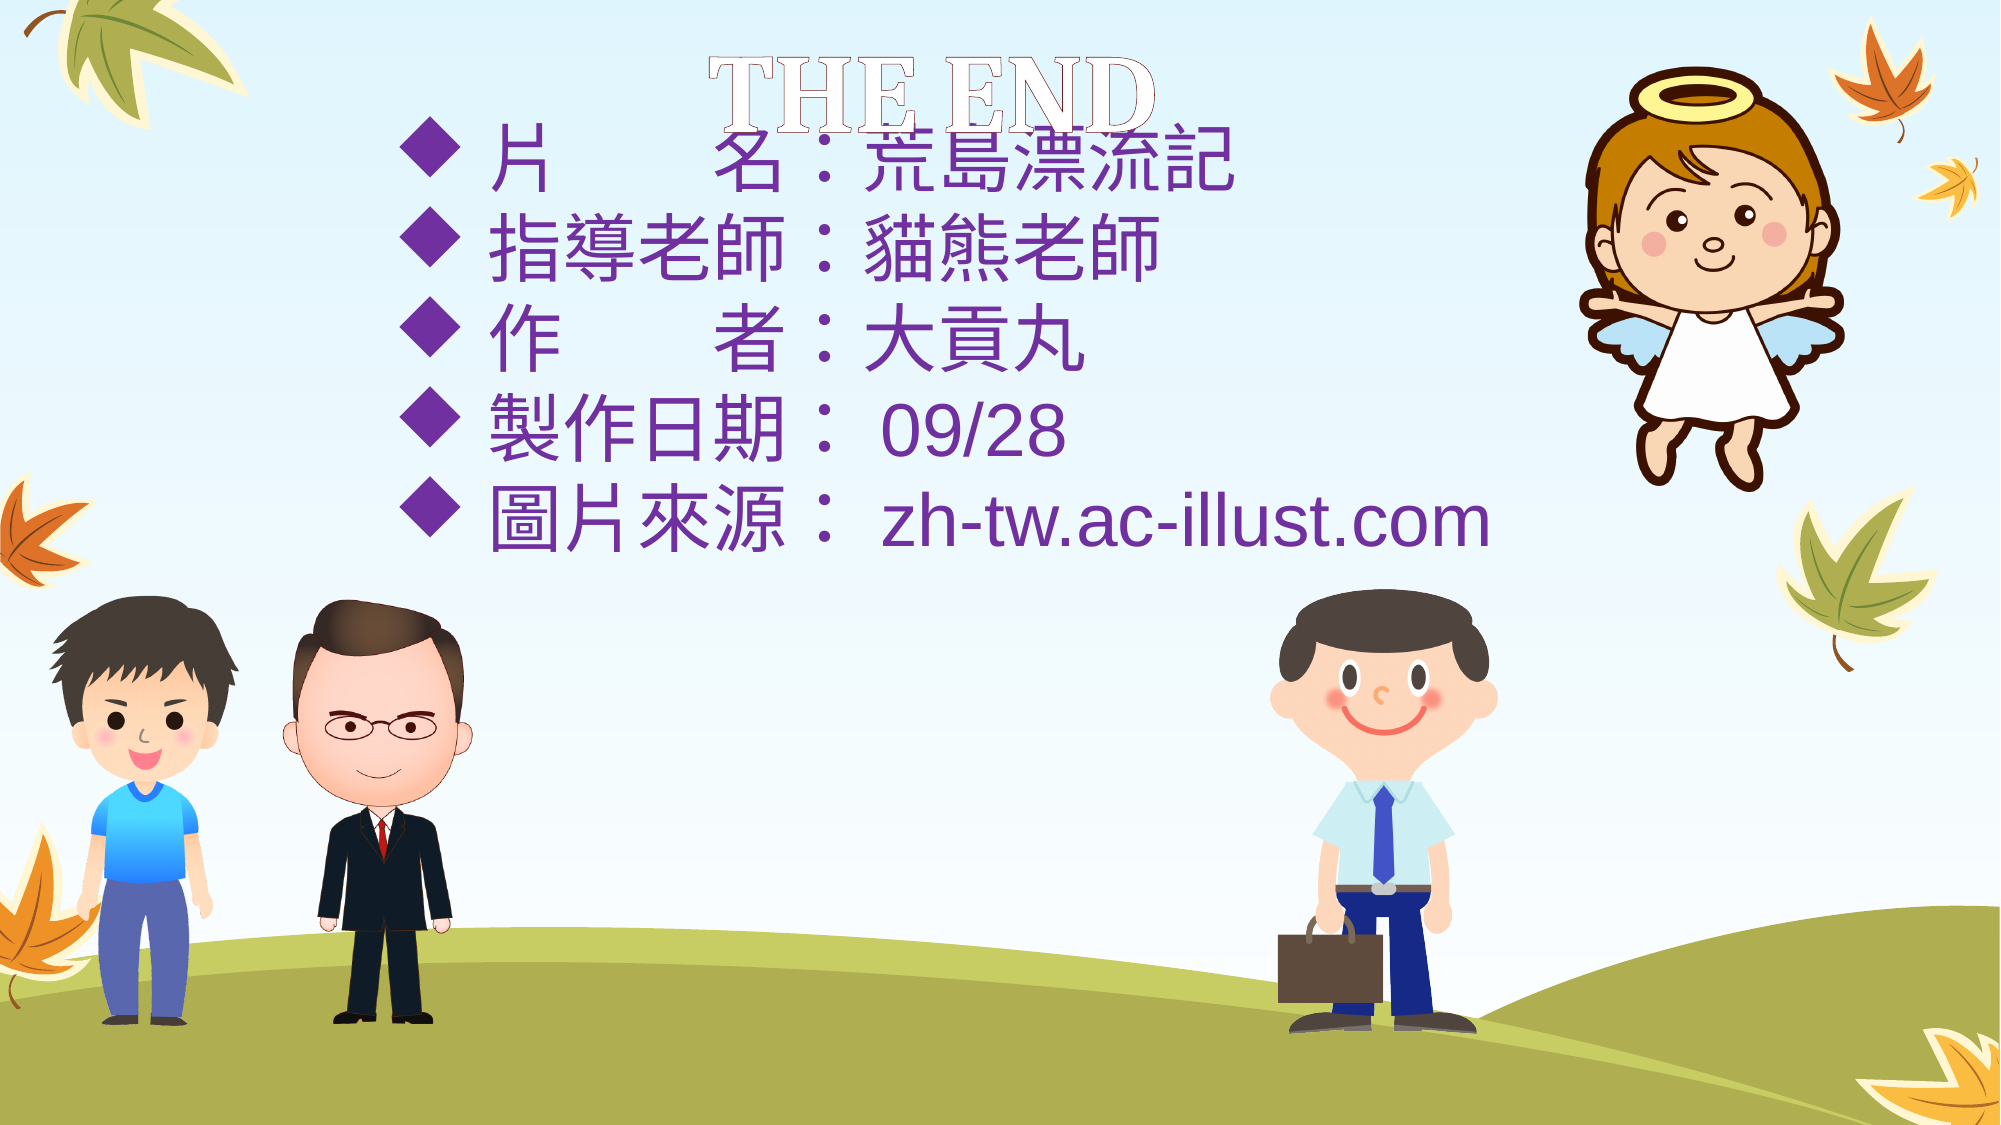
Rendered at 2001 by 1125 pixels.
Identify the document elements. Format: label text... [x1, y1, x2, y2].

text_box THE END [692, 12, 1173, 163]
text_box 片 名：荒島漂流記 指導老師：貓熊老師 作 者：大貢丸 製作日期：09/28 圖片來源：zh-tw.ac-illust.com [378, 103, 1579, 569]
picture [1269, 589, 1498, 1034]
picture [1424, 63, 2000, 495]
picture [0, 557, 479, 1057]
